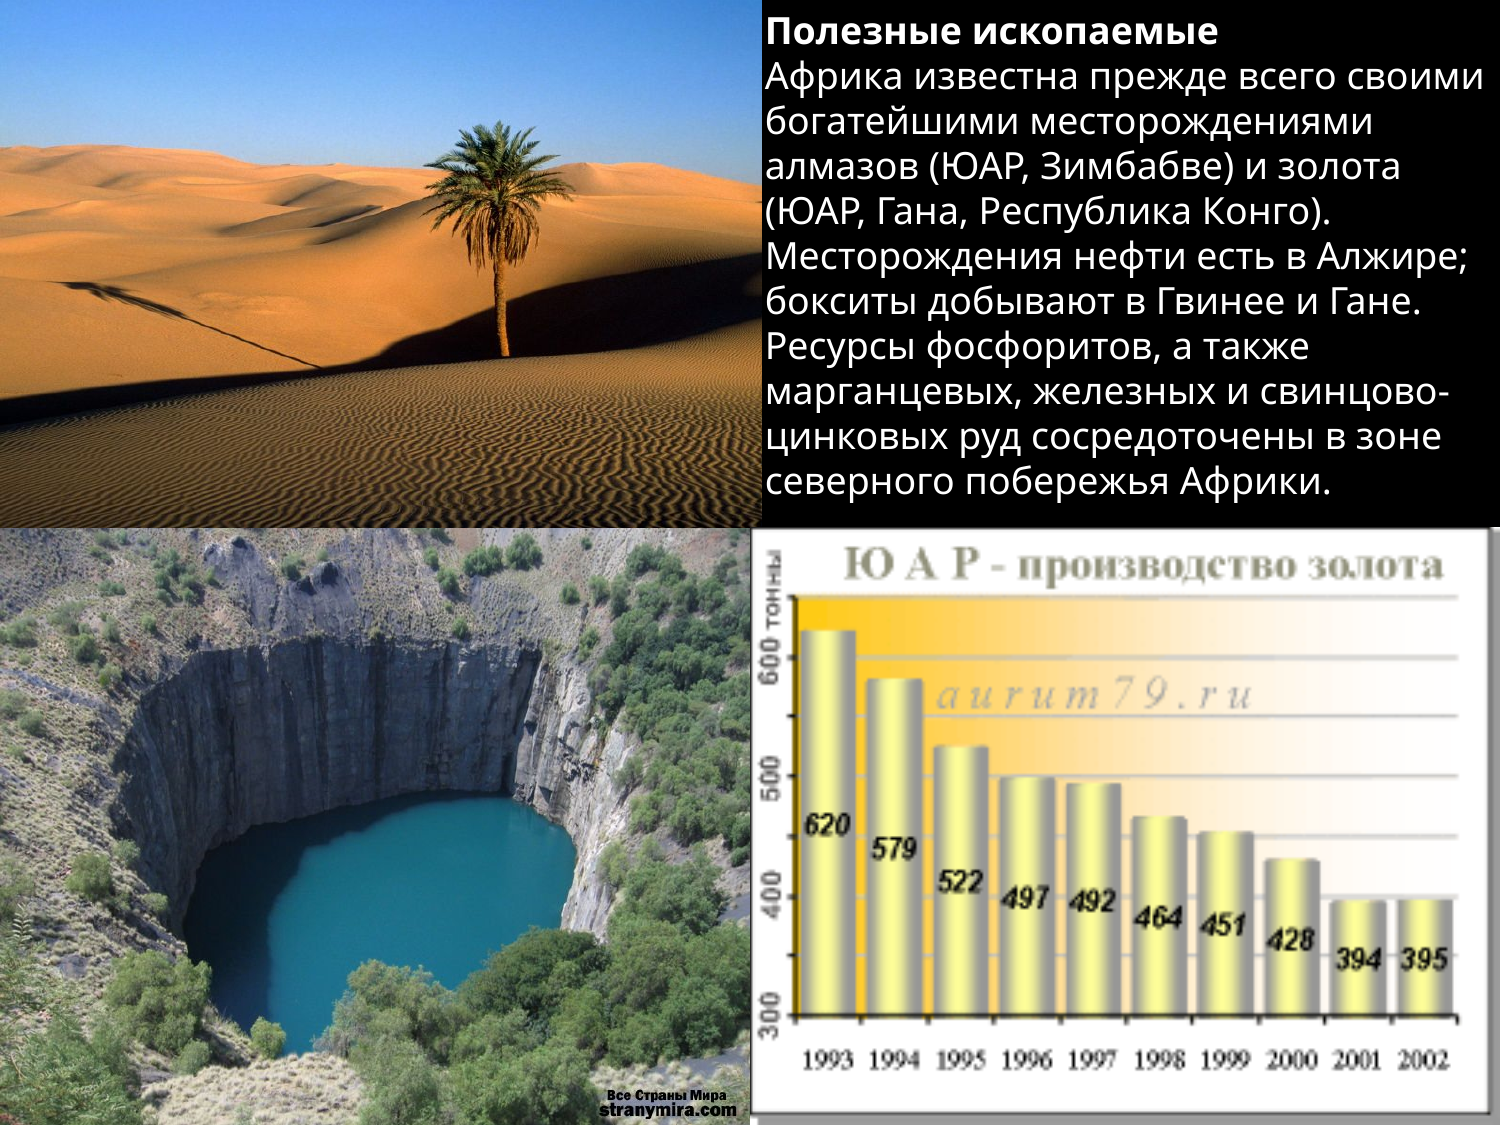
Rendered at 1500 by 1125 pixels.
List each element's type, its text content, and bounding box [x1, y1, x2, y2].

picture [749, 526, 1500, 1125]
picture [0, 537, 743, 1125]
text_box Полезные ископаемые Африка известна прежде всего своими богатейшими месторождениями алмазов (ЮАР, Зимбабве) и золота (ЮАР, Гана, Республика Конго). Месторождения нефти есть в Алжире; бокситы добывают в Гвинее и Гане. Ресурсы фосфоритов, а также марганцевых, железных и свинцово-цинковых руд сосредоточены в зоне северного побережья Африки. [773, 0, 1500, 518]
picture [0, 0, 763, 528]
